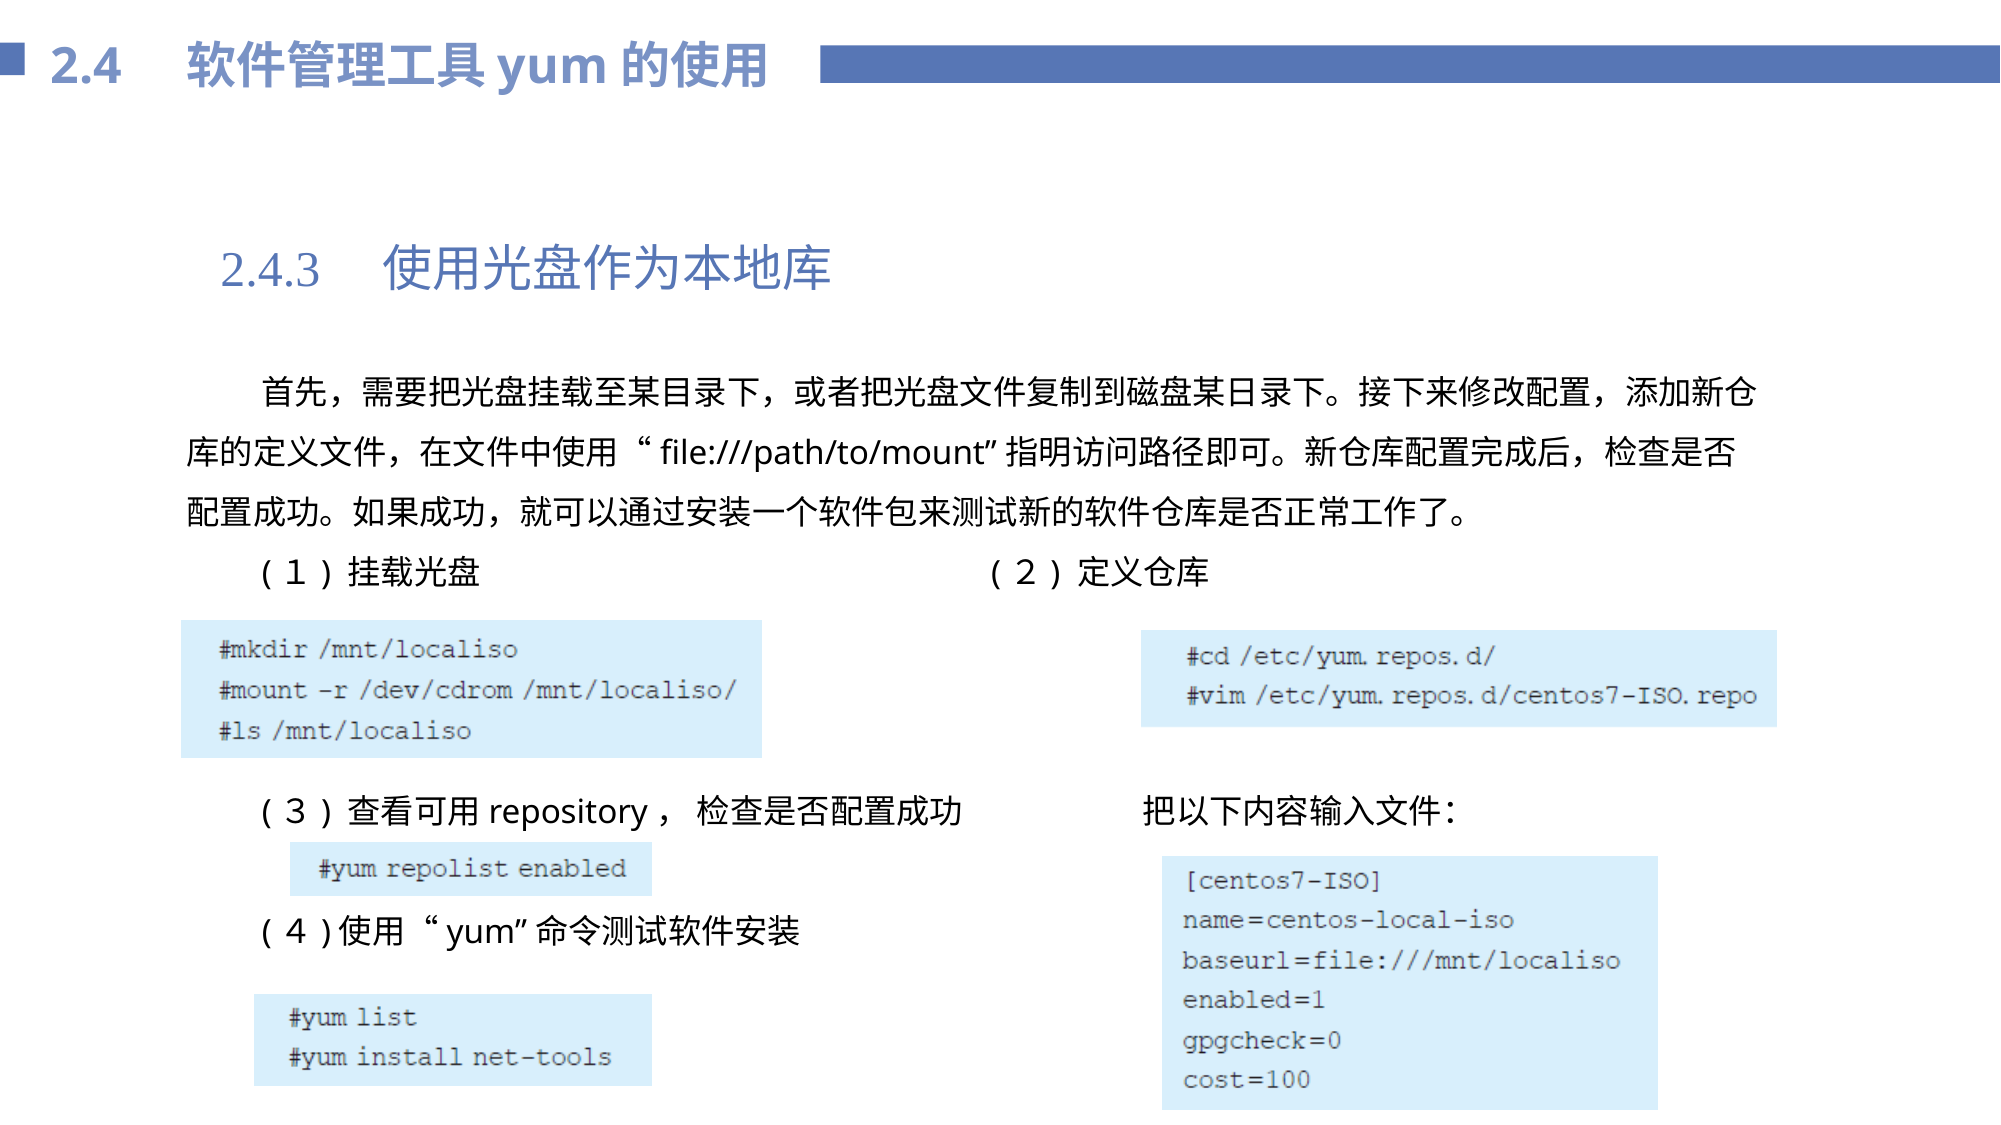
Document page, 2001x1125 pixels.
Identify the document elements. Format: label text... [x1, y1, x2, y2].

text_box [0, 41, 26, 76]
text_box [819, 44, 2000, 84]
picture [181, 620, 762, 758]
text_box 首先，需要把光盘挂载至某目录下，或者把光盘文件复制到磁盘某日录下。接下来修改配置，添加新仓库的定义文件，在文件中使用“file:///path/to/mount”指明访问路径即可。新仓库配置完成后，检查是否配置成功。如果成功，就可以通过安装一个软件包来测试新的软件仓库是否正常工作了。 (１) 挂载光盘 (２) 定义仓库 (３) 查看可用repository， 检查是否配置成功 把以下内容输入文件： (４)使用“yum”命令测试软件安装 [186, 351, 1764, 1070]
picture [254, 994, 652, 1086]
picture [290, 842, 652, 896]
picture [1162, 856, 1658, 1110]
picture [1140, 630, 1777, 732]
text_box 2.4.3 使用光盘作为本地库 [205, 229, 980, 304]
text_box 2.4 软件管理工具yum的使用 [50, 33, 771, 94]
